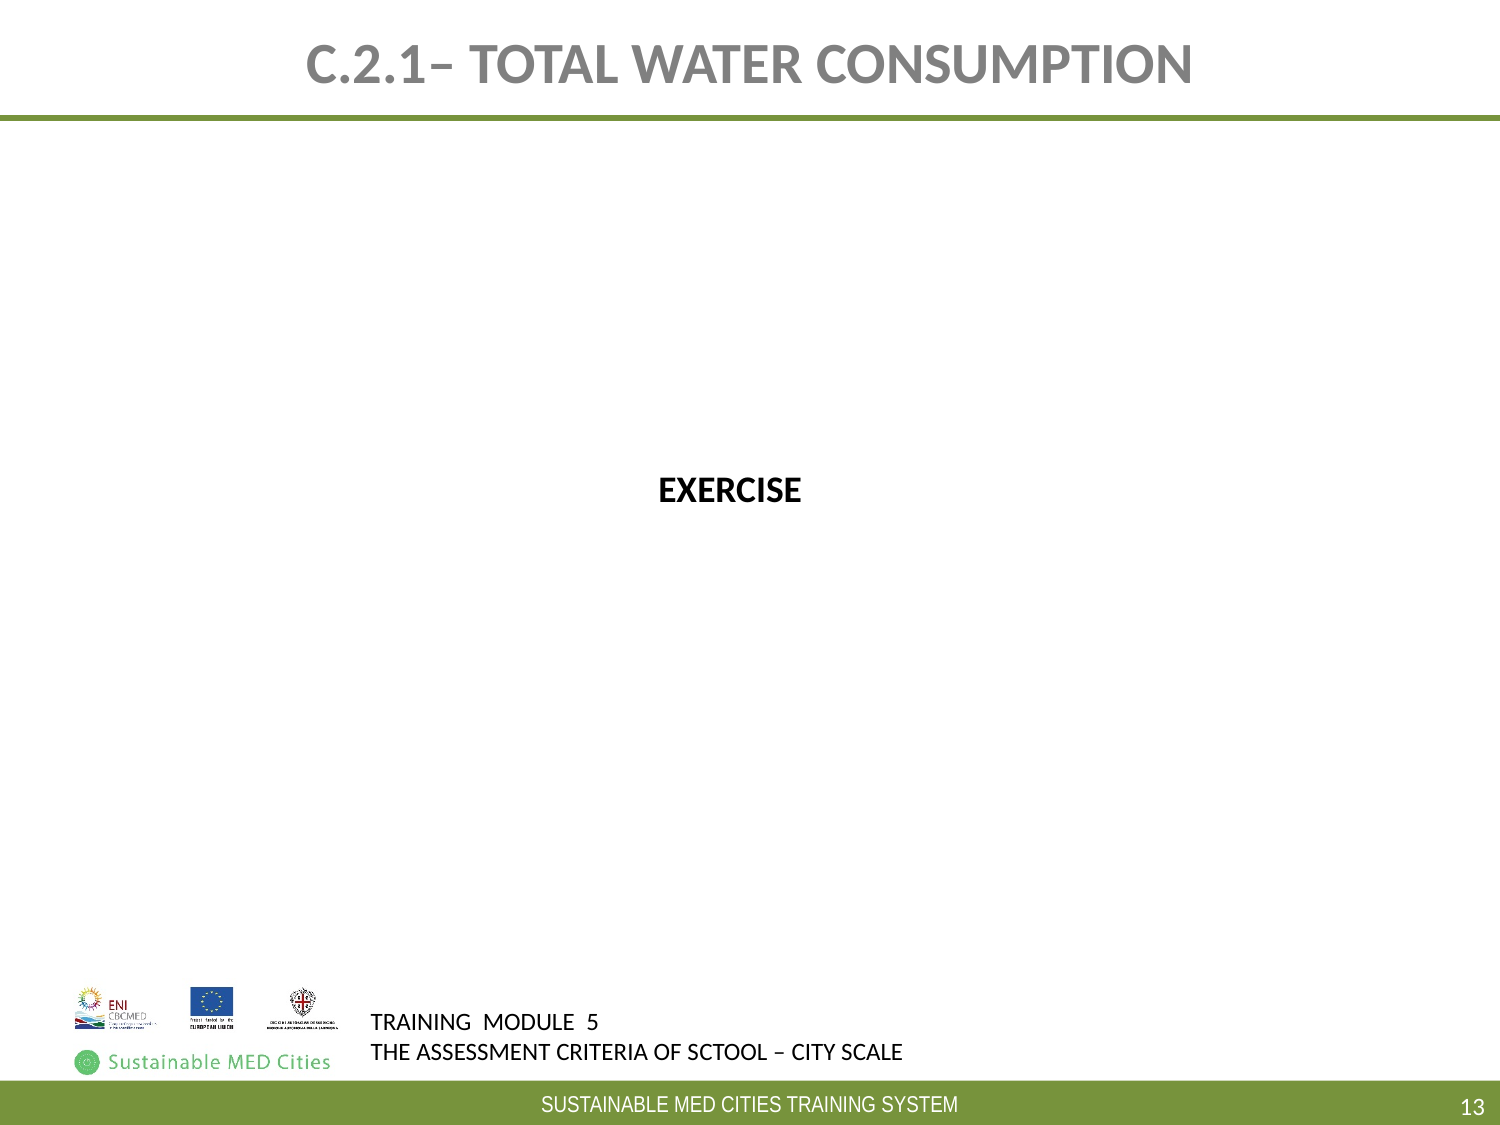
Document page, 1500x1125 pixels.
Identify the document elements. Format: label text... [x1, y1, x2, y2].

slide_number 13 [1149, 1086, 1500, 1125]
title C.2.1– TOTAL WATER CONSUMPTION [0, 0, 1500, 121]
picture [62, 978, 356, 1080]
list EXERCISE [43, 262, 1425, 944]
